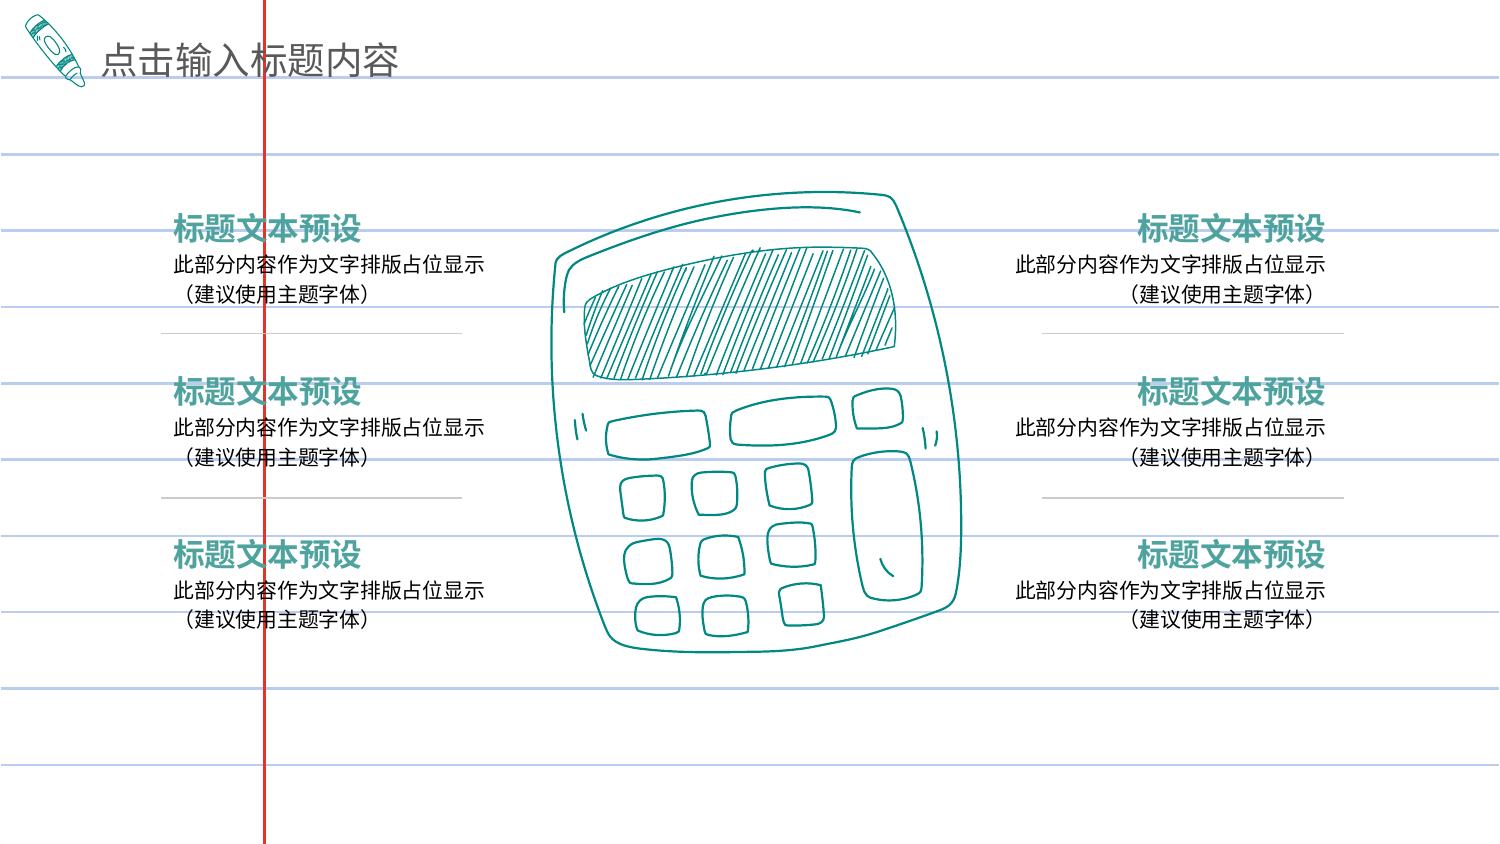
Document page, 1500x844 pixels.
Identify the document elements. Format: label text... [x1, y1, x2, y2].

text_box 点击输入标题内容 [100, 28, 450, 91]
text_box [160, 208, 495, 636]
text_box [1005, 208, 1344, 636]
picture [33, 10, 76, 95]
picture [550, 190, 963, 654]
